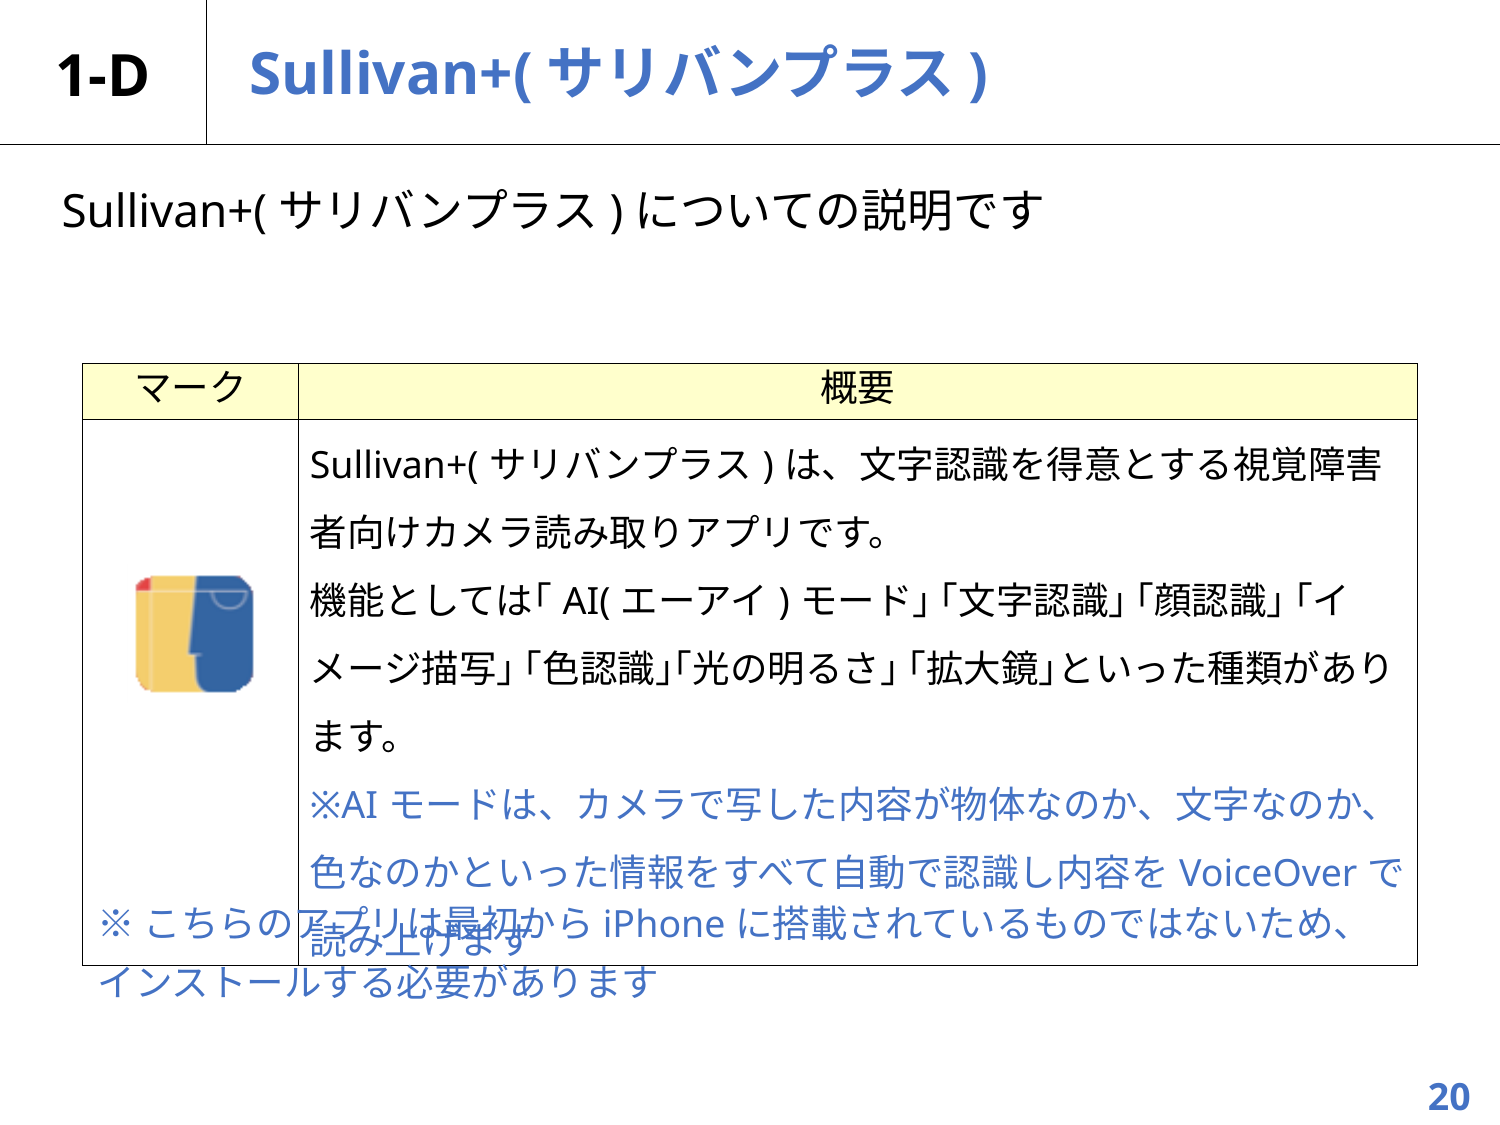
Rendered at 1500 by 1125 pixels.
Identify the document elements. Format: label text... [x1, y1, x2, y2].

table_cell Sullivan+(サリバンプラス)は、文字認識を得意とする視覚障害者向けカメラ読み取りアプリです。 機能としては｢AI(エーアイ)モード｣ ｢文字認識｣ ｢顔認識｣ ｢イメージ描写｣ ｢色認識｣｢光の明るさ｣ ｢拡大鏡｣といった種類があります。 ※AIモードは、カメラで写した内容が物体なのか、文字なのか、色なのかといった情報をすべて自動で認識し内容をVoiceOverで読み上げます [299, 420, 1417, 879]
text_box 1-D [0, 0, 207, 147]
table_header マーク [83, 364, 298, 419]
picture [126, 564, 262, 703]
text_box 20 [1402, 1065, 1497, 1125]
table_cell [83, 420, 298, 879]
text_box Sullivan+(サリバンプラス) [230, 24, 1459, 119]
table_header 概要 [299, 364, 1417, 419]
text_box Sullivan+(サリバンプラス)についての説明です [46, 180, 1487, 274]
text_box ※こちらのアプリは最初からiPhoneに搭載されているものではないため、 インストールする必要があります [82, 879, 1418, 1004]
